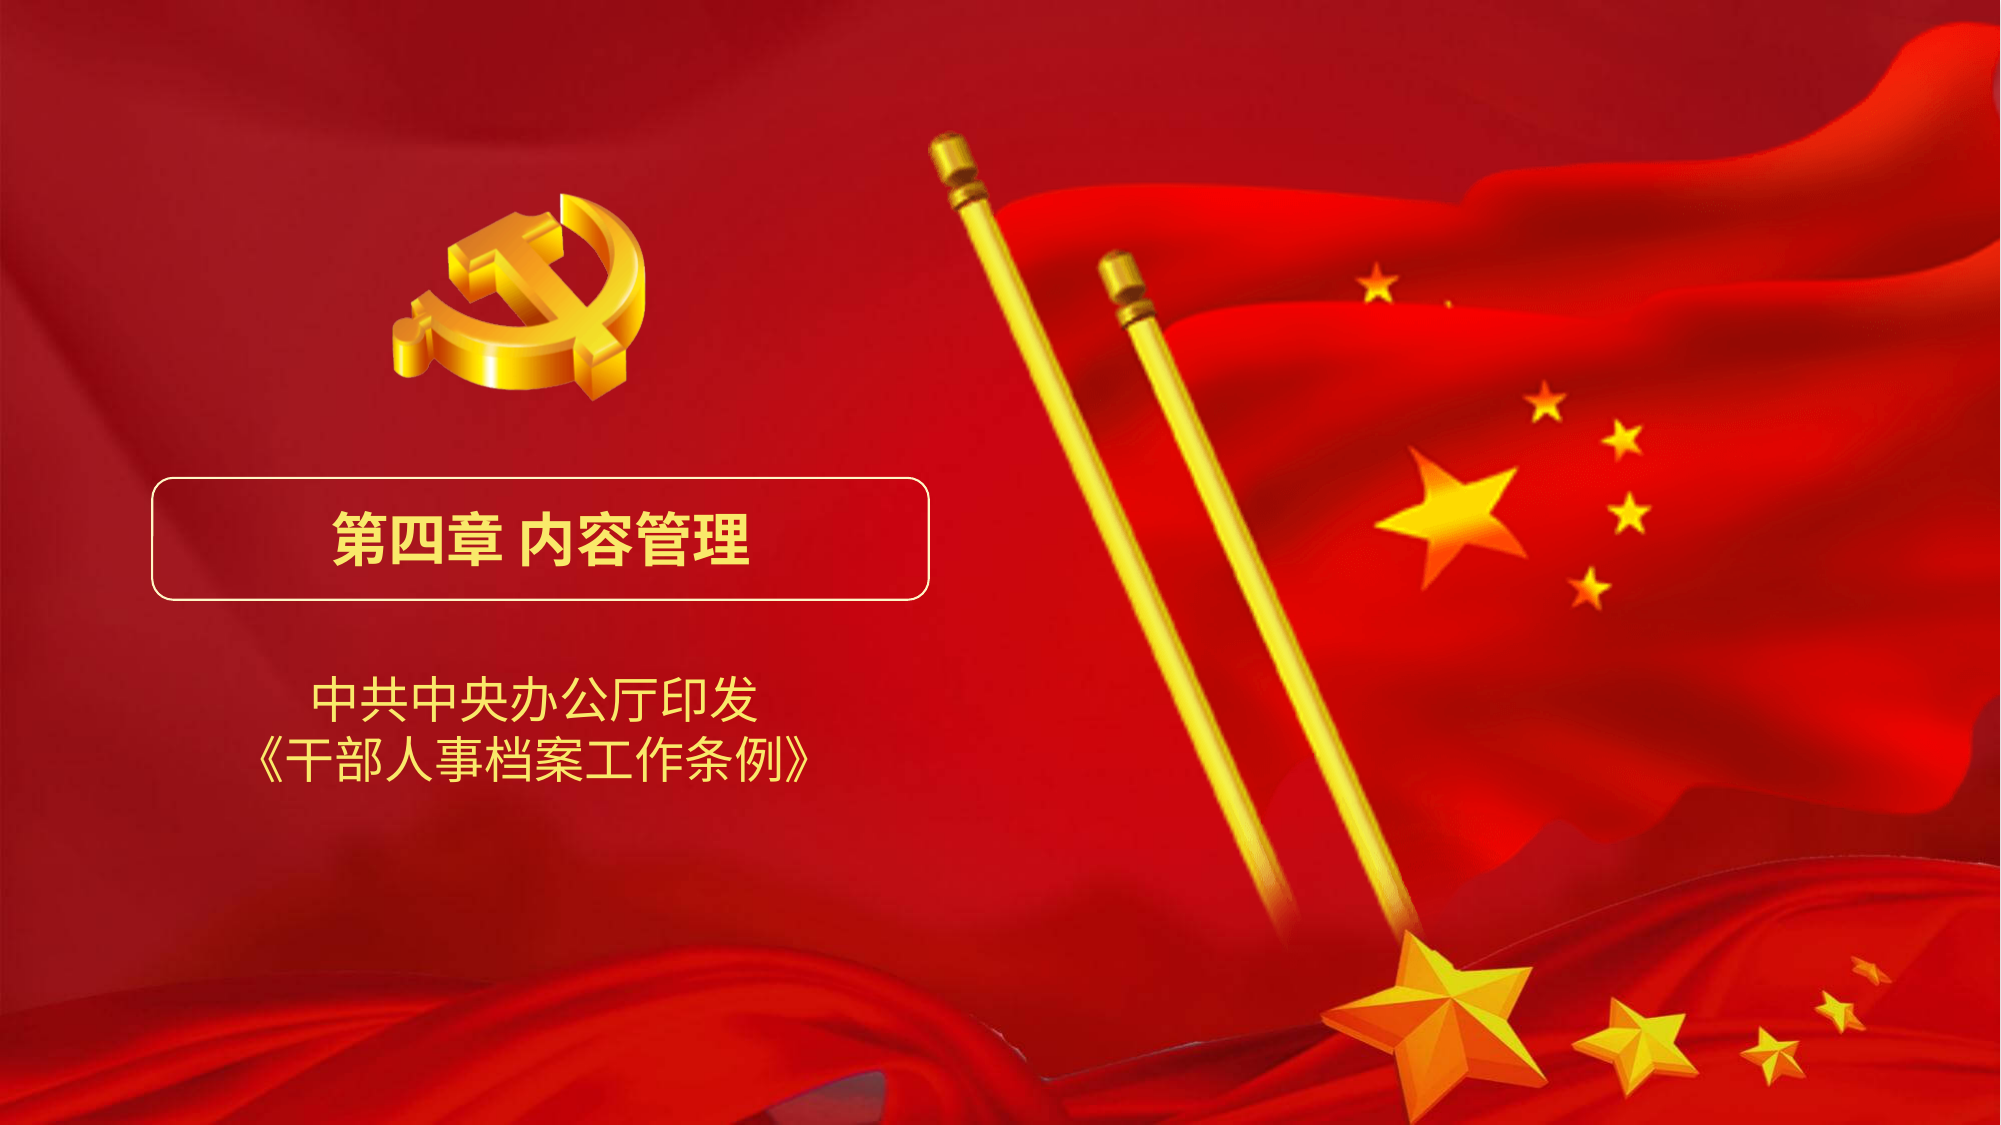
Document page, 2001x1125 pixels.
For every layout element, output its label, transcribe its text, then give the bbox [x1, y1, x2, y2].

picture [0, 0, 2000, 1125]
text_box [152, 477, 928, 600]
text_box 中共中央办公厅印发 《干部人事档案工作条例》 [139, 661, 928, 797]
